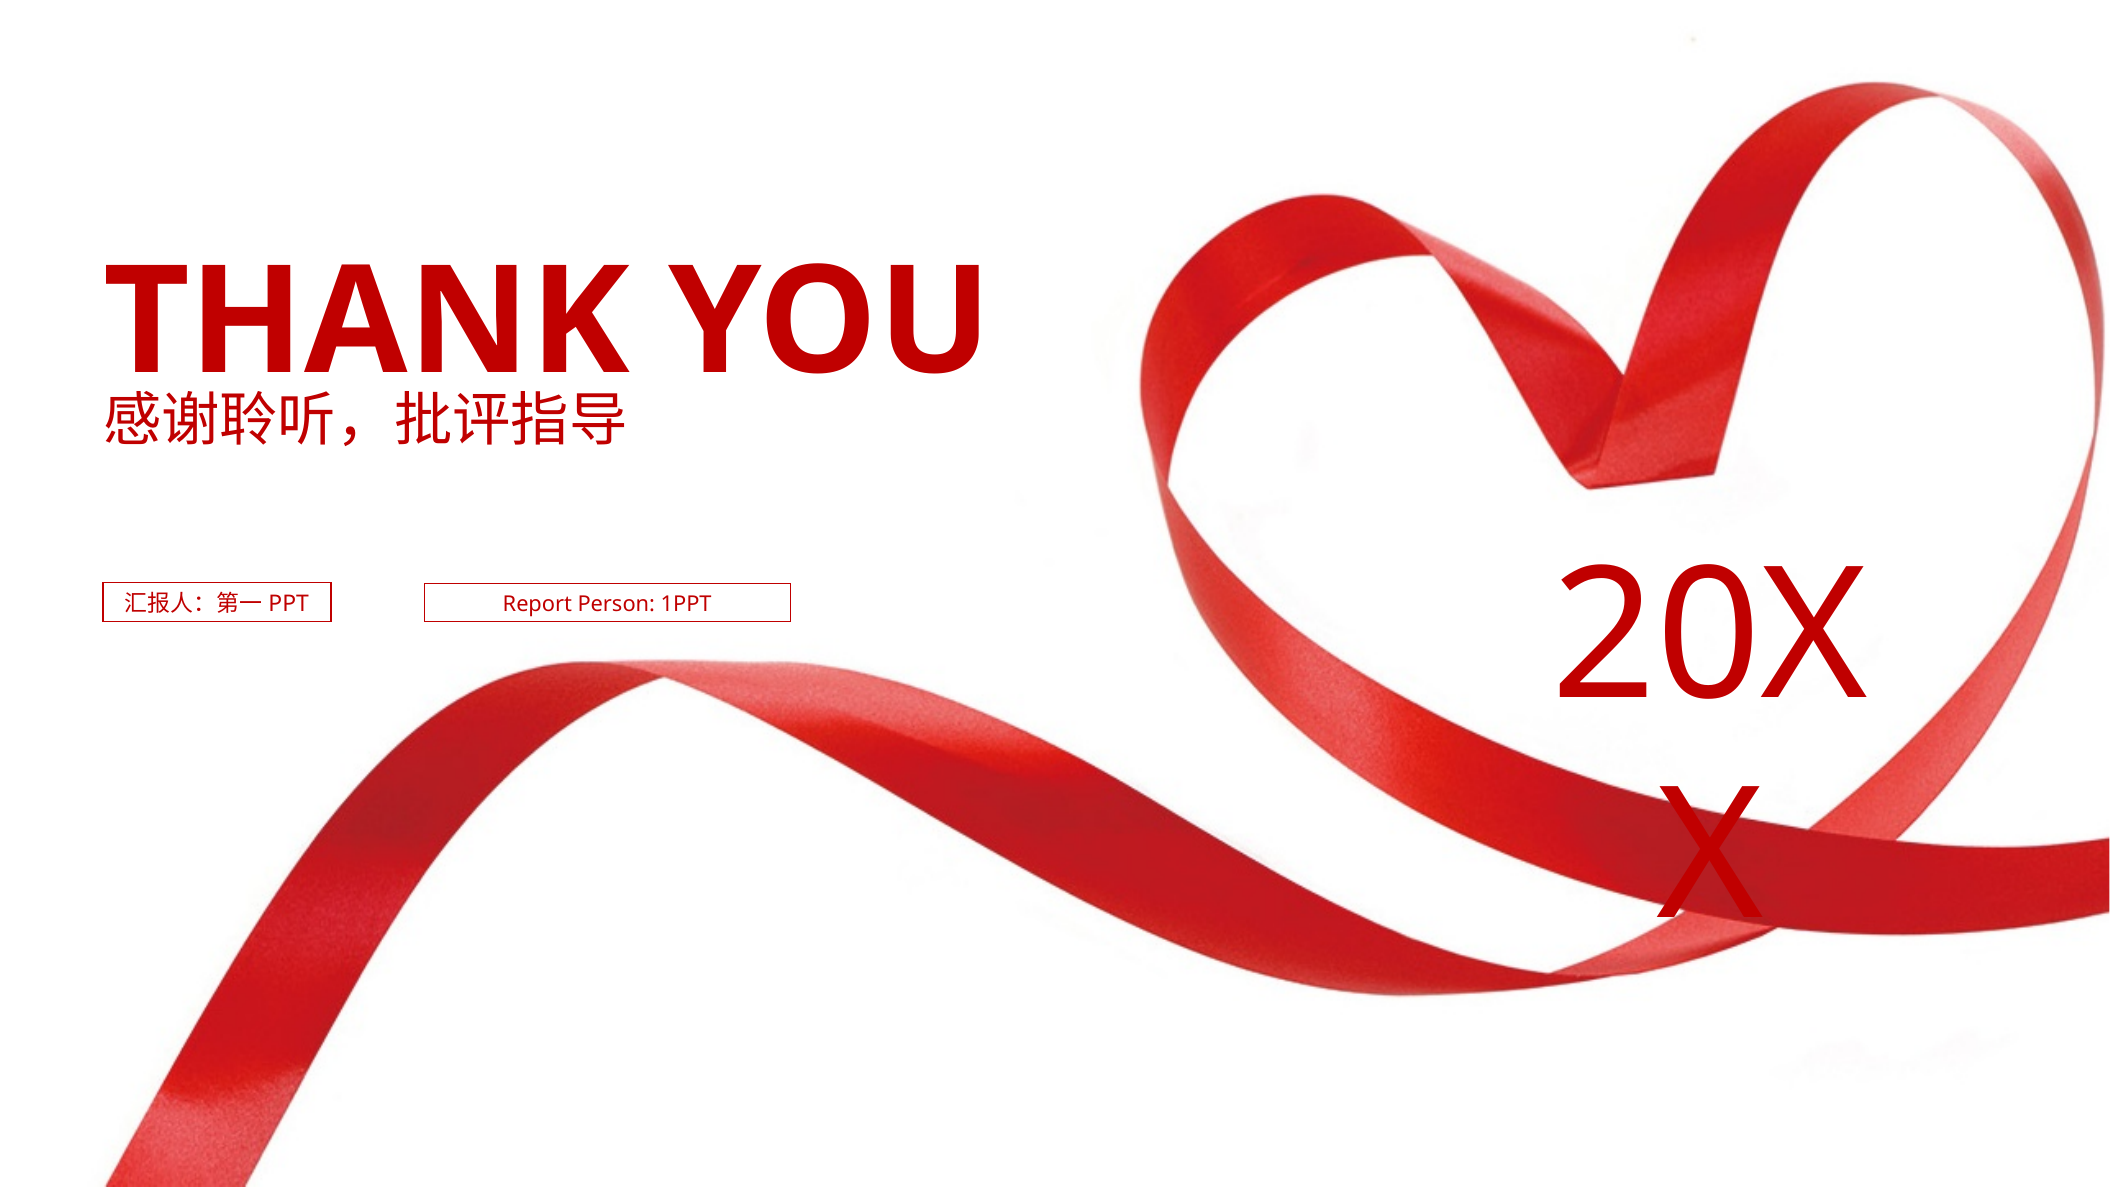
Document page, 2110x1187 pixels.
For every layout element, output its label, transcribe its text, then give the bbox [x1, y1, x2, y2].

text_box 感谢聆听，批评指导 [103, 382, 677, 453]
text_box 20XX [1522, 514, 1897, 955]
text_box Report Person: 1PPT [424, 583, 791, 622]
text_box THANK YOU [103, 222, 1057, 403]
text_box 汇报人：第一PPT [103, 582, 331, 622]
text_box [0, 0, 2110, 1187]
